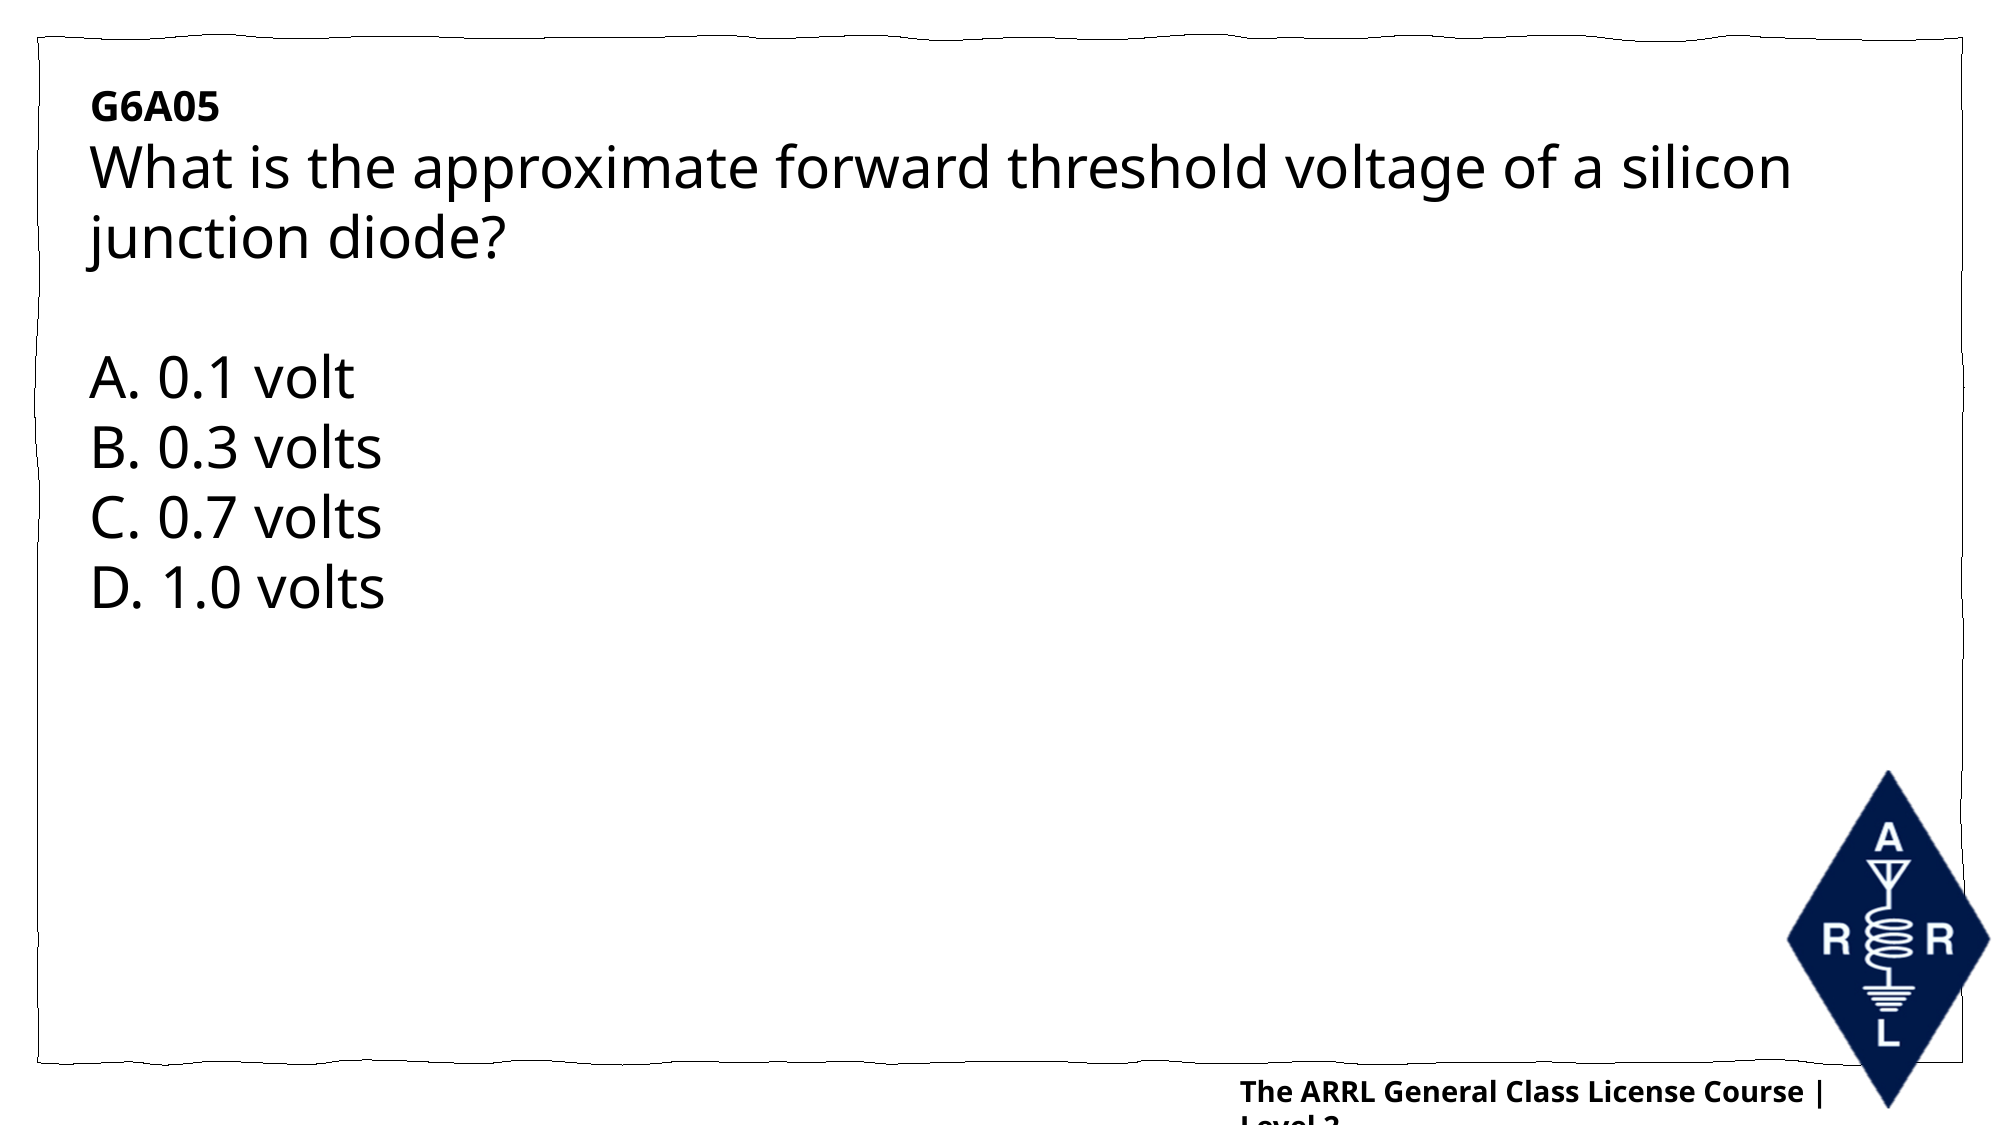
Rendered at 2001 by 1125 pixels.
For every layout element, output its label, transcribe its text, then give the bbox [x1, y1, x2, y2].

picture [1773, 752, 1999, 1125]
text_box G6A05 What is the approximate forward threshold voltage of a silicon junction diode? A. 0.1 volt B. 0.3 volts C. 0.7 volts D. 1.0 volts [75, 72, 1850, 628]
